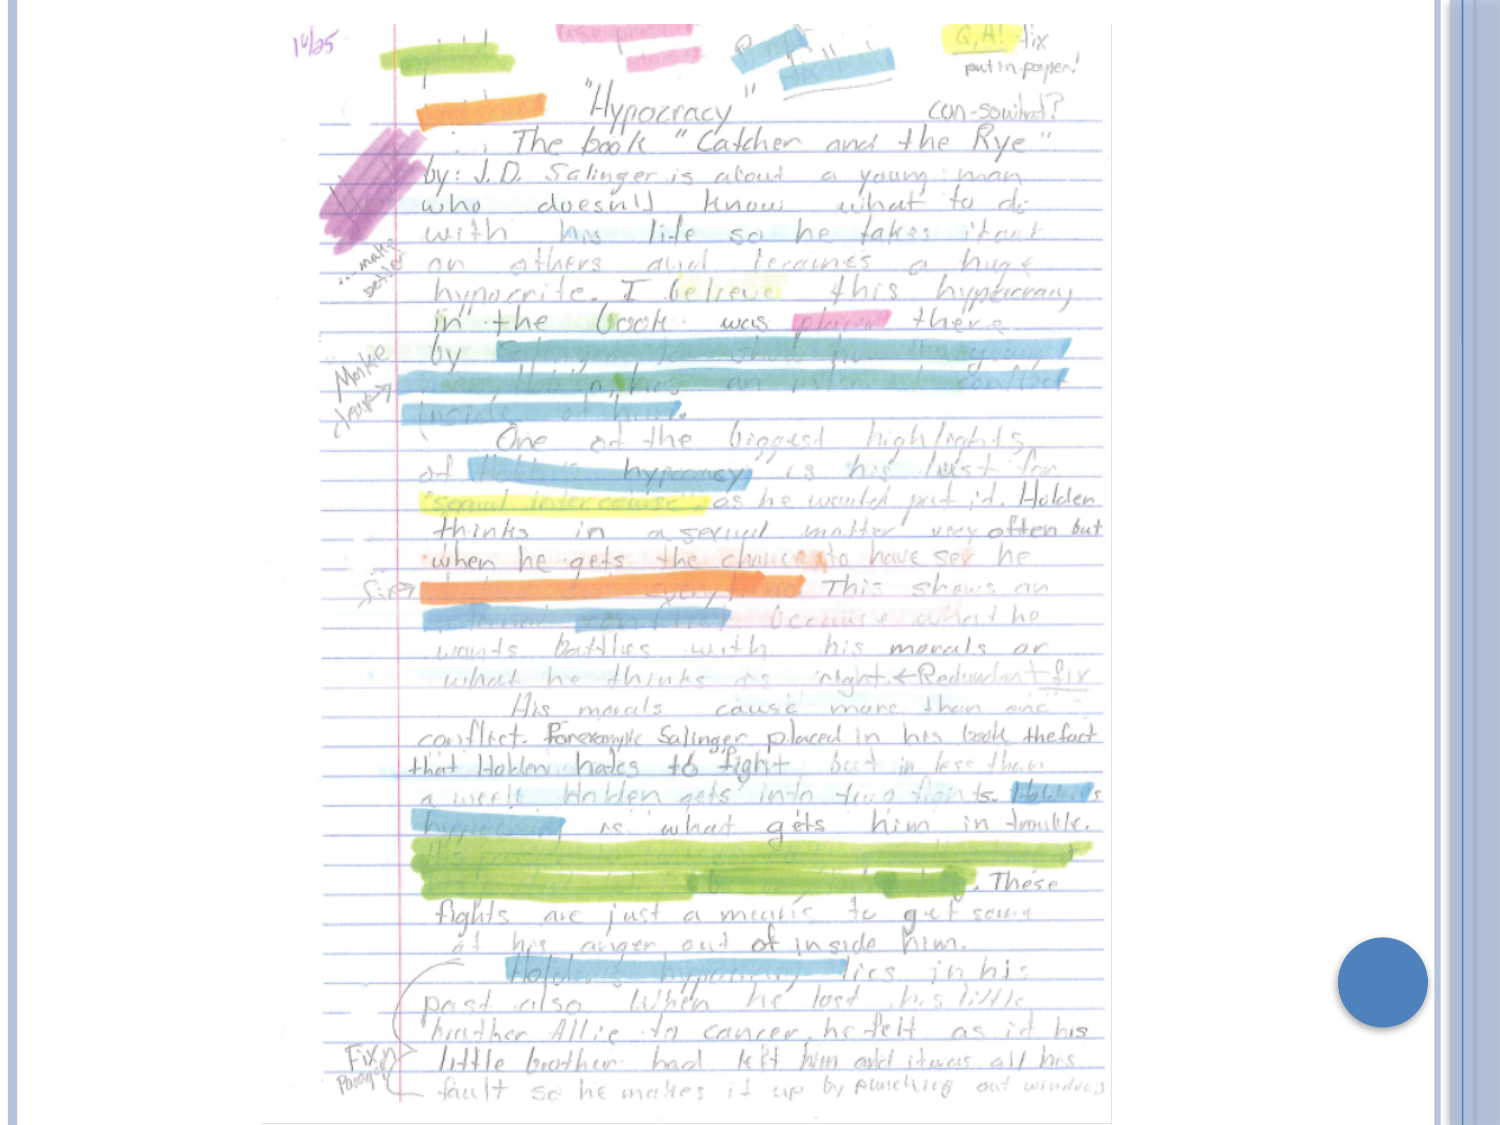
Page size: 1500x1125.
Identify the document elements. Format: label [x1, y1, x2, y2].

picture [261, 23, 1113, 1125]
